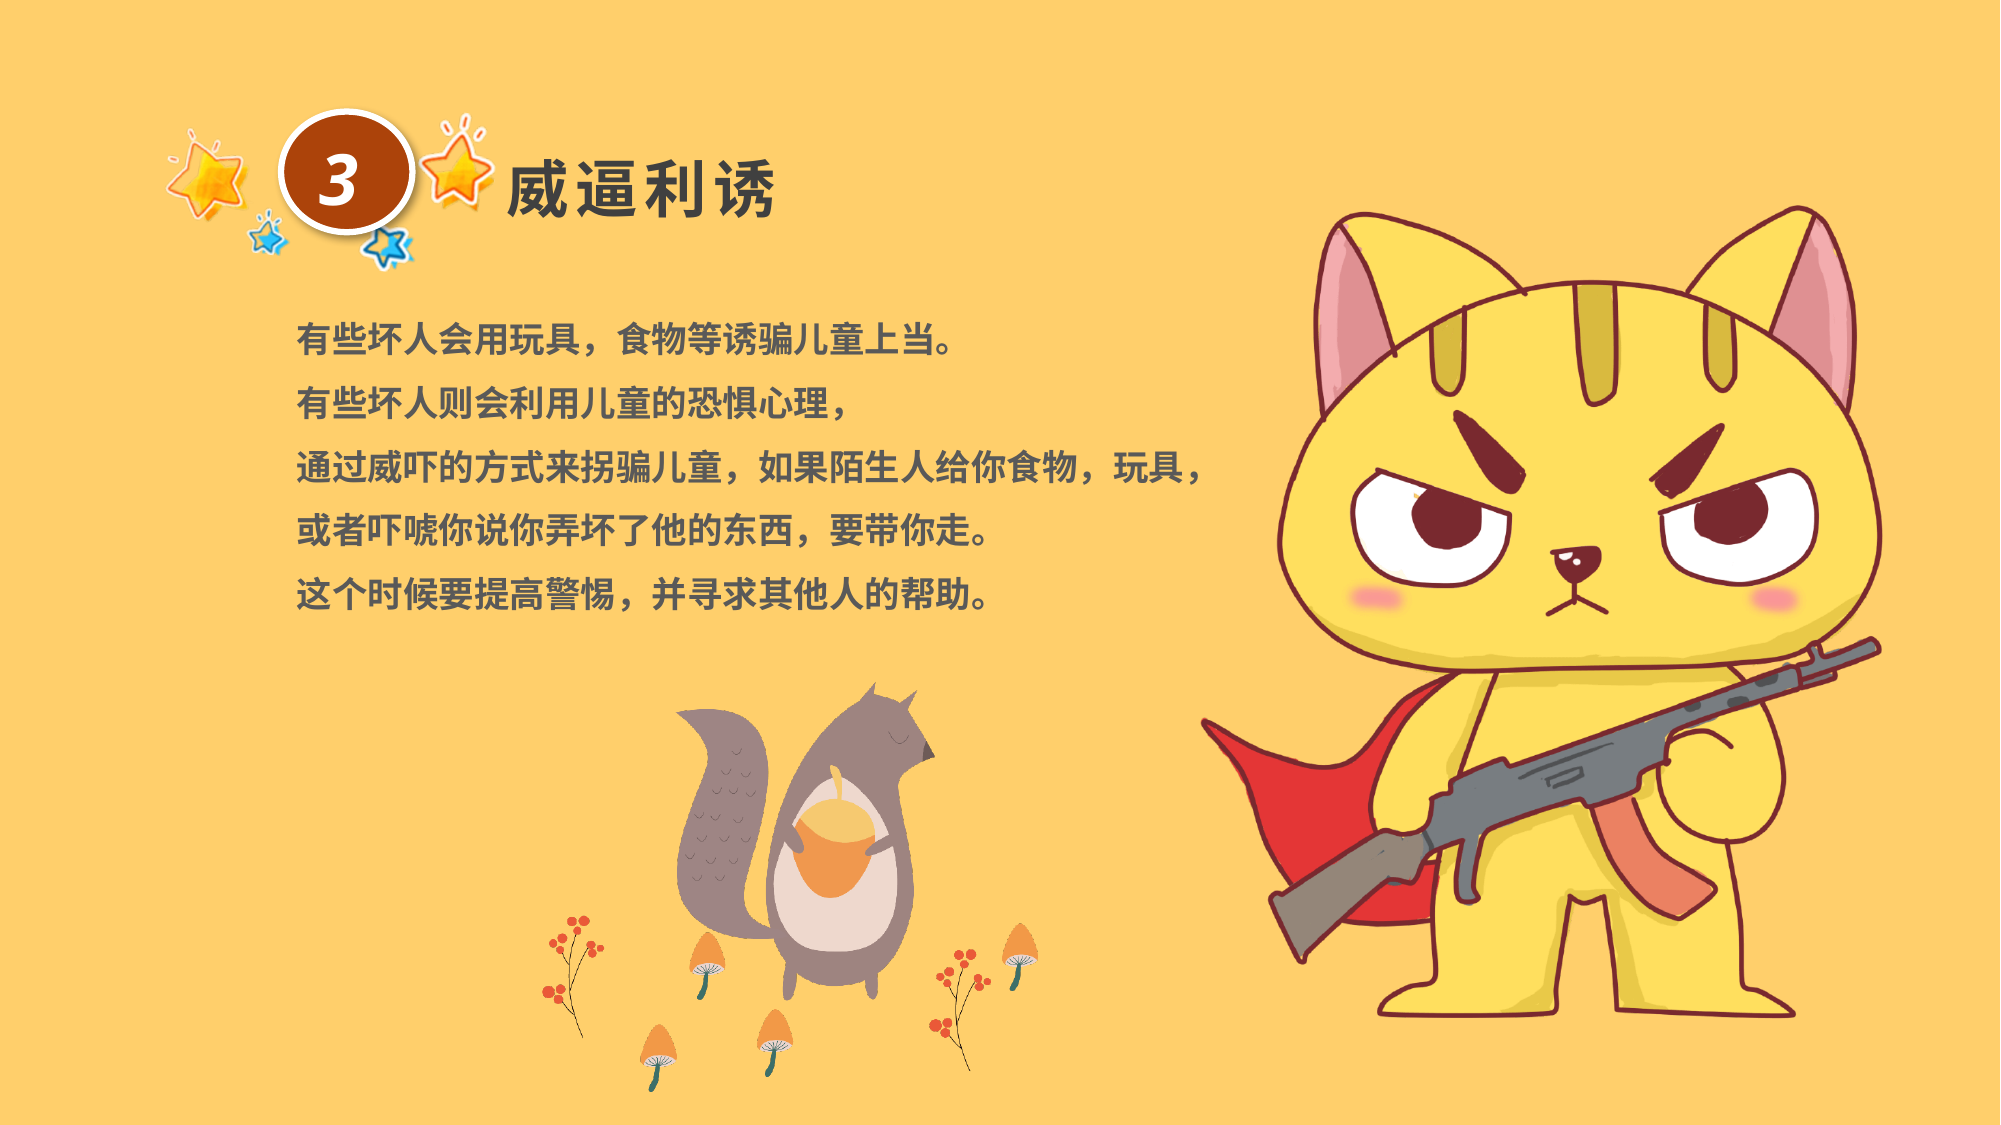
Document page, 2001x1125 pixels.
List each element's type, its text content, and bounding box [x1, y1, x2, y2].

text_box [281, 111, 467, 233]
text_box 威逼利诱 [493, 142, 932, 234]
picture [490, 32, 2000, 1125]
picture [157, 72, 502, 284]
text_box 有些坏人会用玩具，食物等诱骗儿童上当。 有些坏人则会利用儿童的恐惧心理， 通过威吓的方式来拐骗儿童，如果陌生人给你食物，玩具，或者吓唬你说你弄坏了他的东西，要带你走。 这个时候要提高警惕，并寻求其他人的帮助。 [280, 288, 1009, 623]
